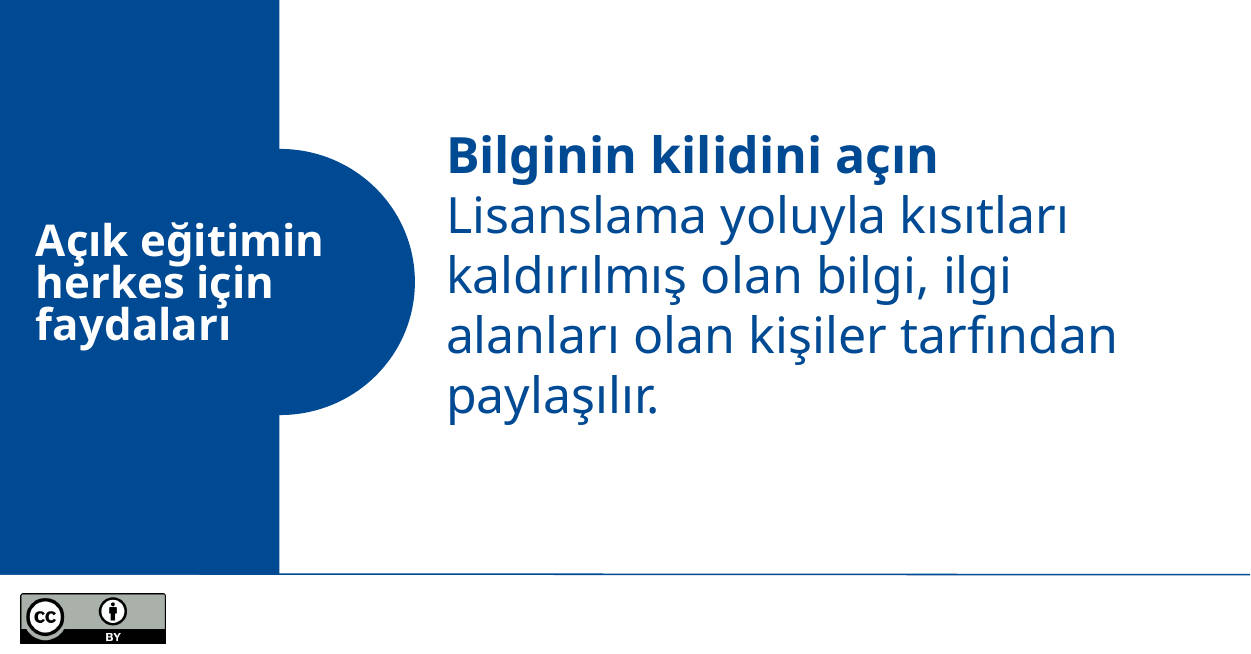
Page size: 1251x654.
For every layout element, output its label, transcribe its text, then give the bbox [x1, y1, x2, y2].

text_box [169, 148, 415, 416]
text_box Bilginin kilidini açın Lisanslama yoluyla kısıtları kaldırılmış olan bilgi, ilgi alanları olan kişiler tarfından paylaşılır. [431, 108, 1181, 439]
text_box [0, 582, 1250, 654]
text_box Açık eğitimin herkes için faydaları [20, 207, 369, 364]
text_box [0, 0, 280, 573]
picture [20, 592, 166, 645]
